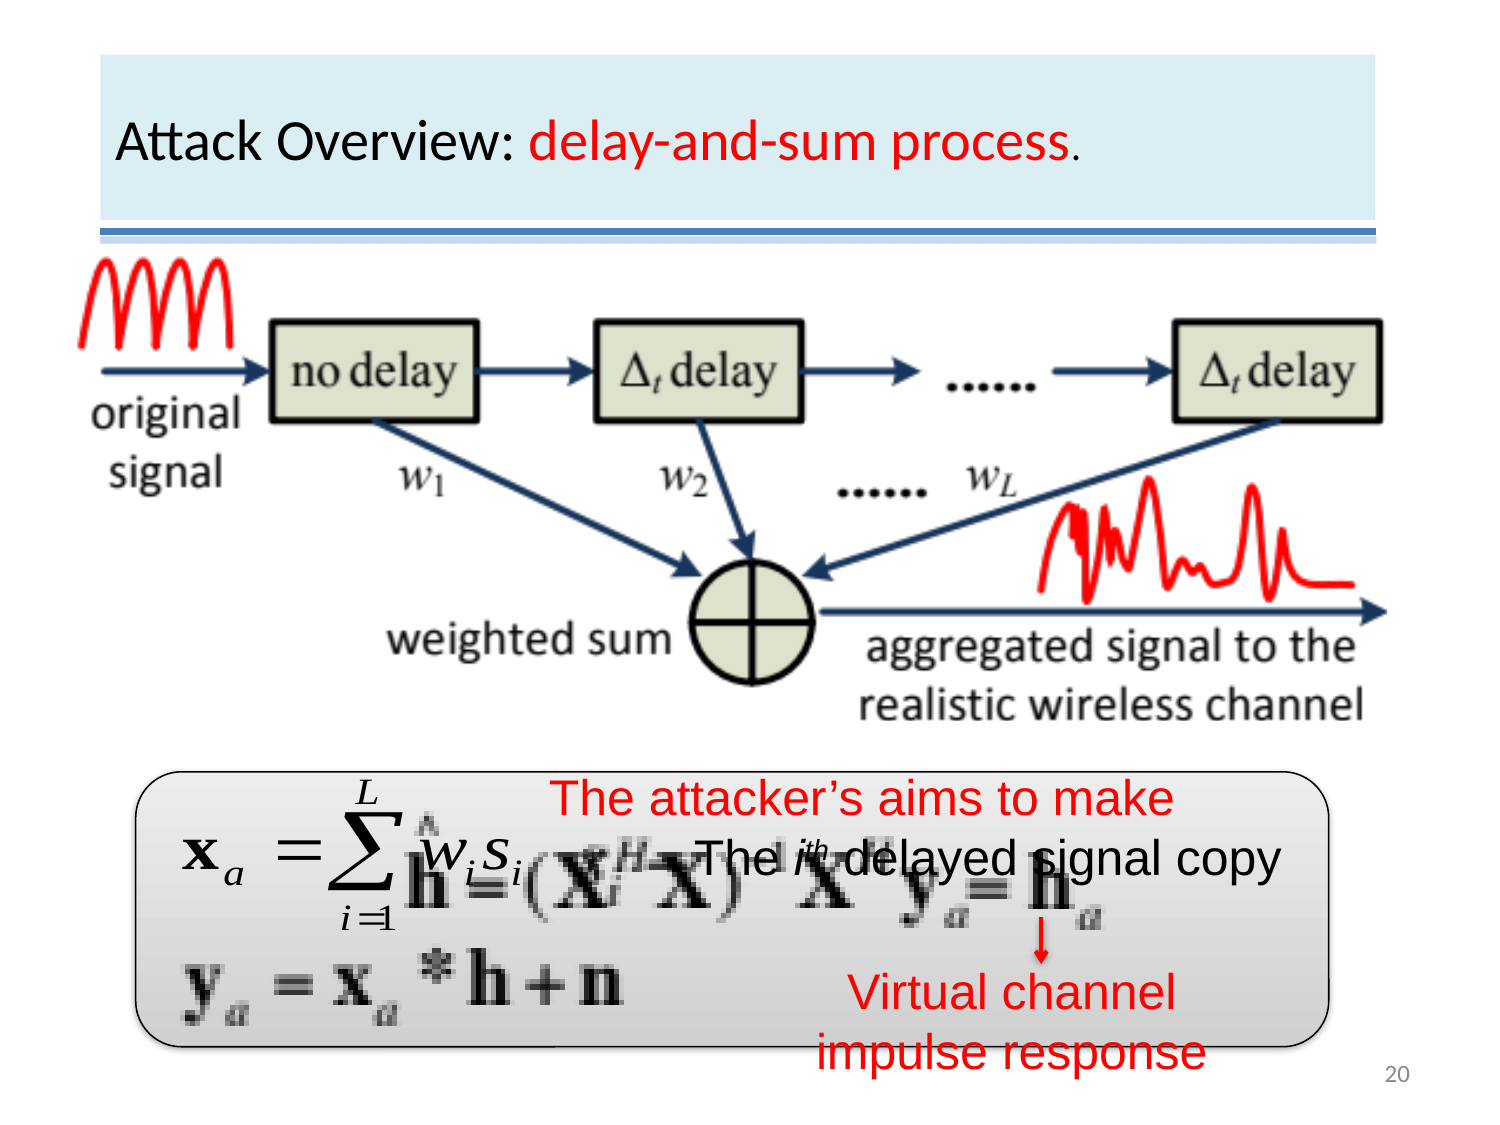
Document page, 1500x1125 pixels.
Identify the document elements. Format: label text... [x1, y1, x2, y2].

picture [76, 255, 1388, 721]
text_box Virtual channel impulse response [769, 1055, 1074, 1087]
slide_number 20 [1074, 1042, 1425, 1103]
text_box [955, 832, 1113, 941]
title Attack Overview: delay-and-sum process. [100, 54, 1376, 220]
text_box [135, 763, 1329, 1048]
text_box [395, 786, 975, 940]
